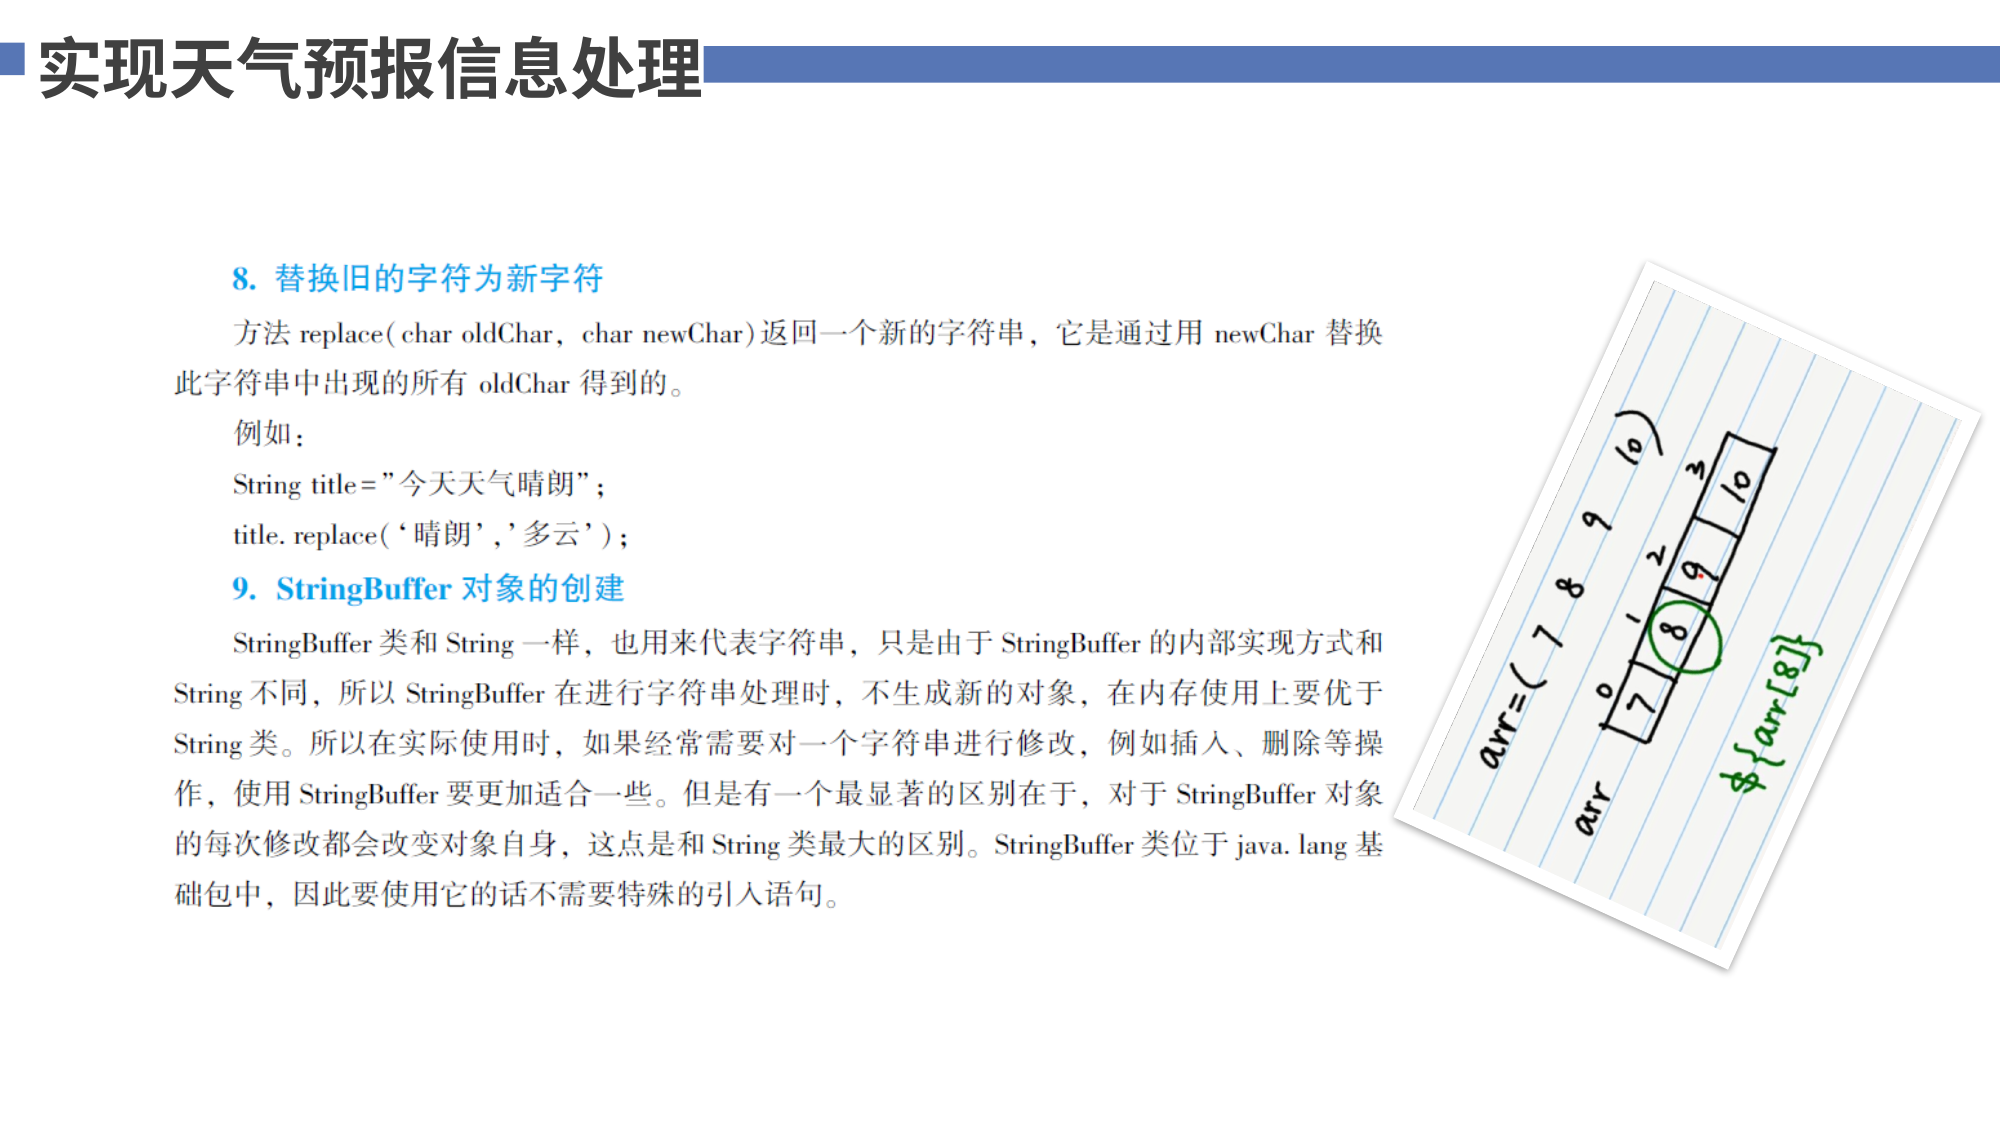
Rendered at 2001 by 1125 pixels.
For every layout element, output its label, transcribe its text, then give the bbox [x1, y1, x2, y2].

text_box [0, 41, 26, 76]
text_box [704, 45, 2000, 84]
text_box 实现天气预报信息处理 [36, 26, 704, 107]
picture [46, 247, 1979, 983]
